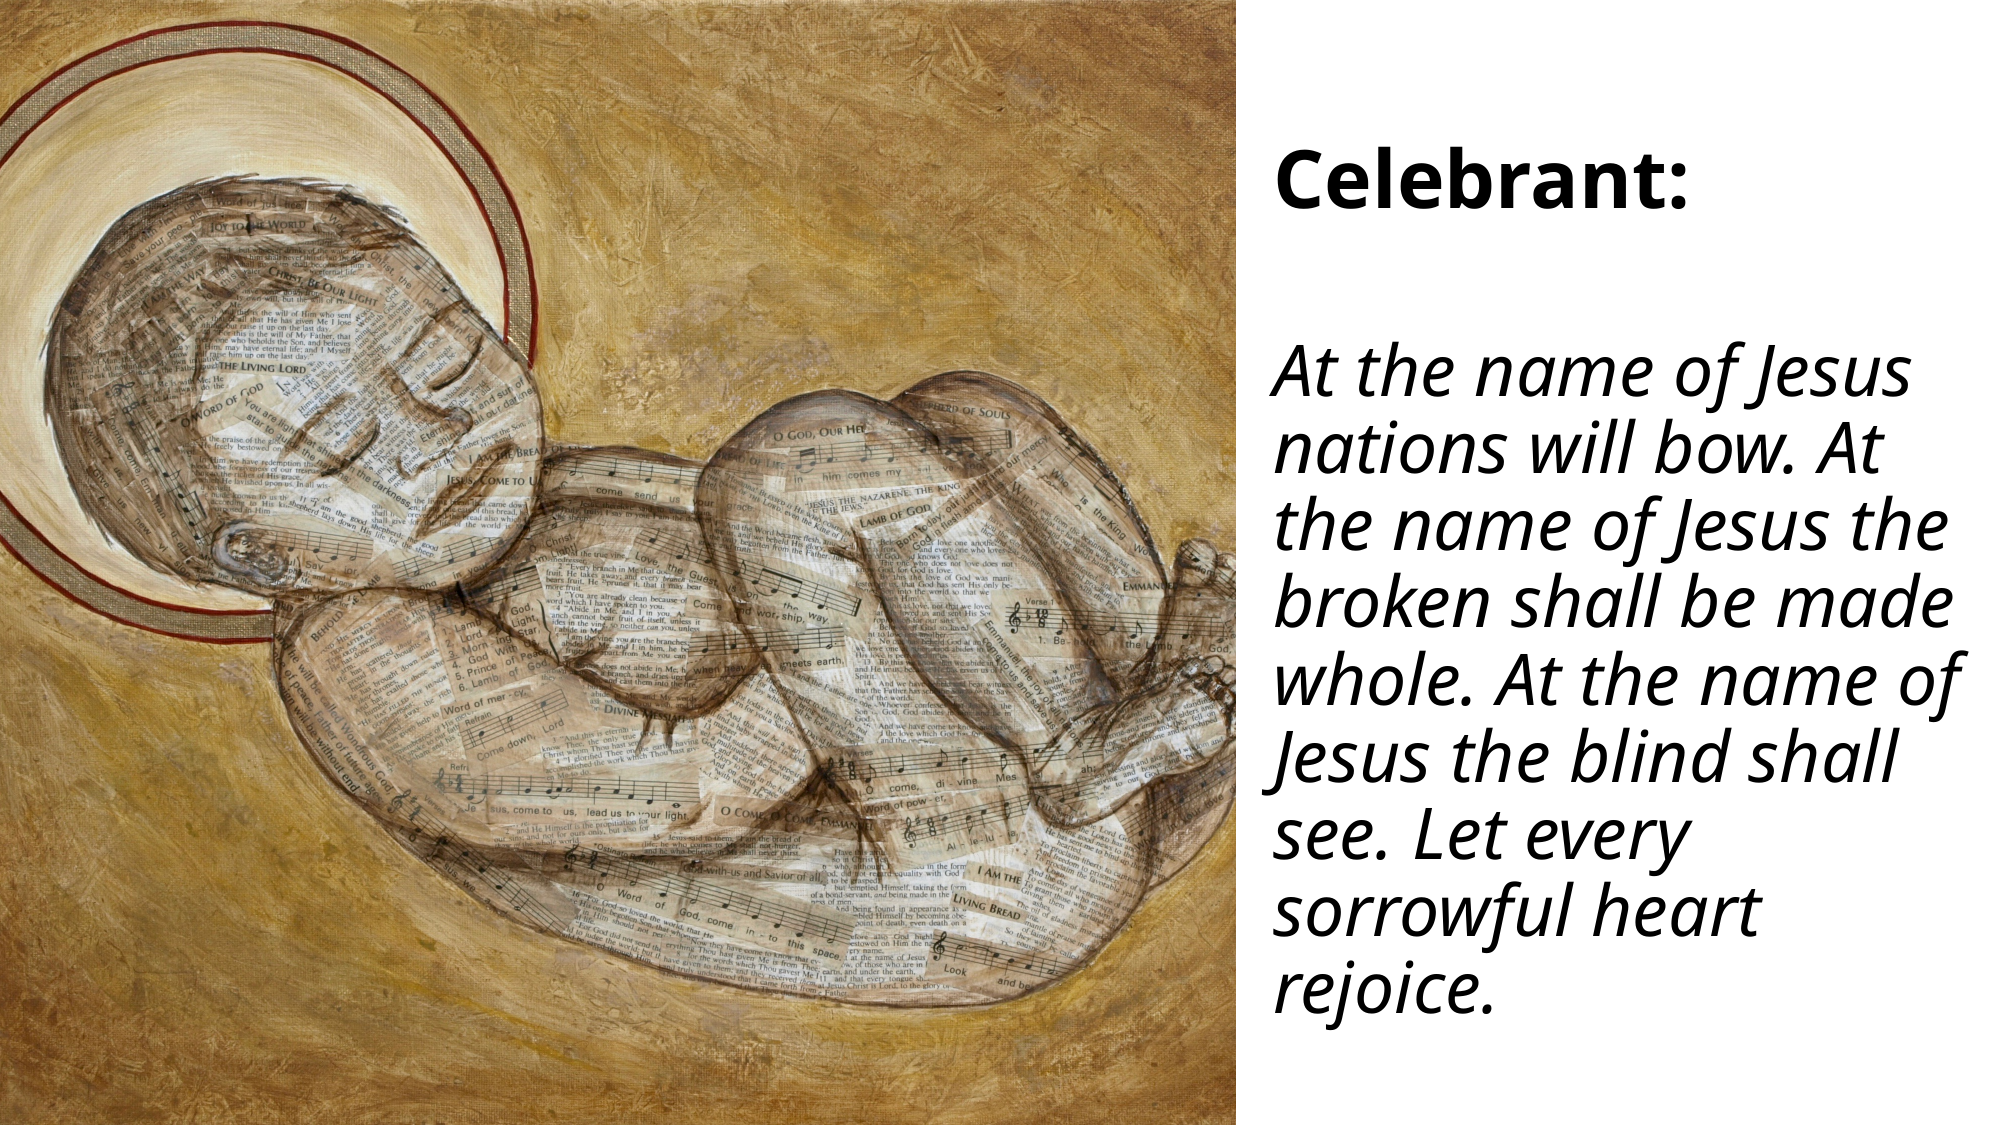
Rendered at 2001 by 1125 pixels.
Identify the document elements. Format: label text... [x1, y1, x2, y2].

picture [0, 0, 1236, 1125]
text_box Celebrant: At the name of Jesus nations will bow. At the name of Jesus the broken shall be made whole. At the name of Jesus the blind shall see. Let every sorrowful heart rejoice. [1258, 131, 2000, 1039]
